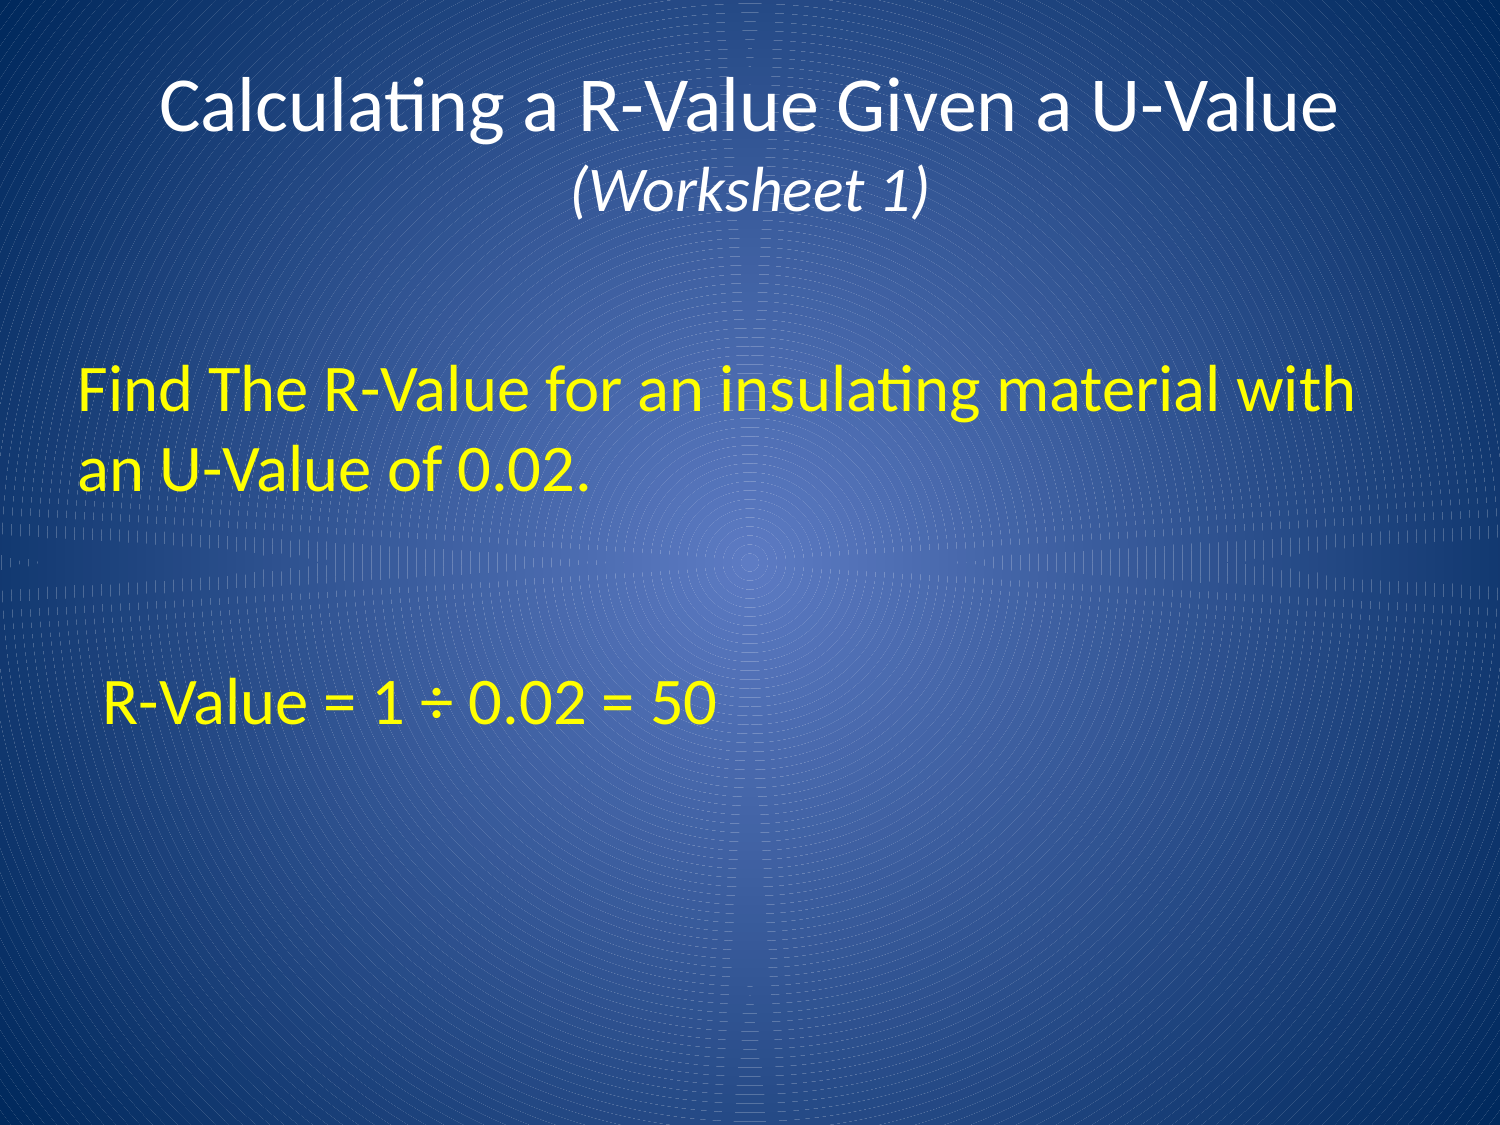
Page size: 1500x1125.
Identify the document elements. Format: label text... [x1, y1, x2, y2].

text_box R-Value = 1 ÷ 0.02 = 50 [87, 650, 1438, 775]
list Find The R-Value for an insulating material with an U-Value of 0.02. [62, 337, 1413, 525]
title Calculating a R-Value Given a U-Value (Worksheet 1) [75, 45, 1425, 233]
